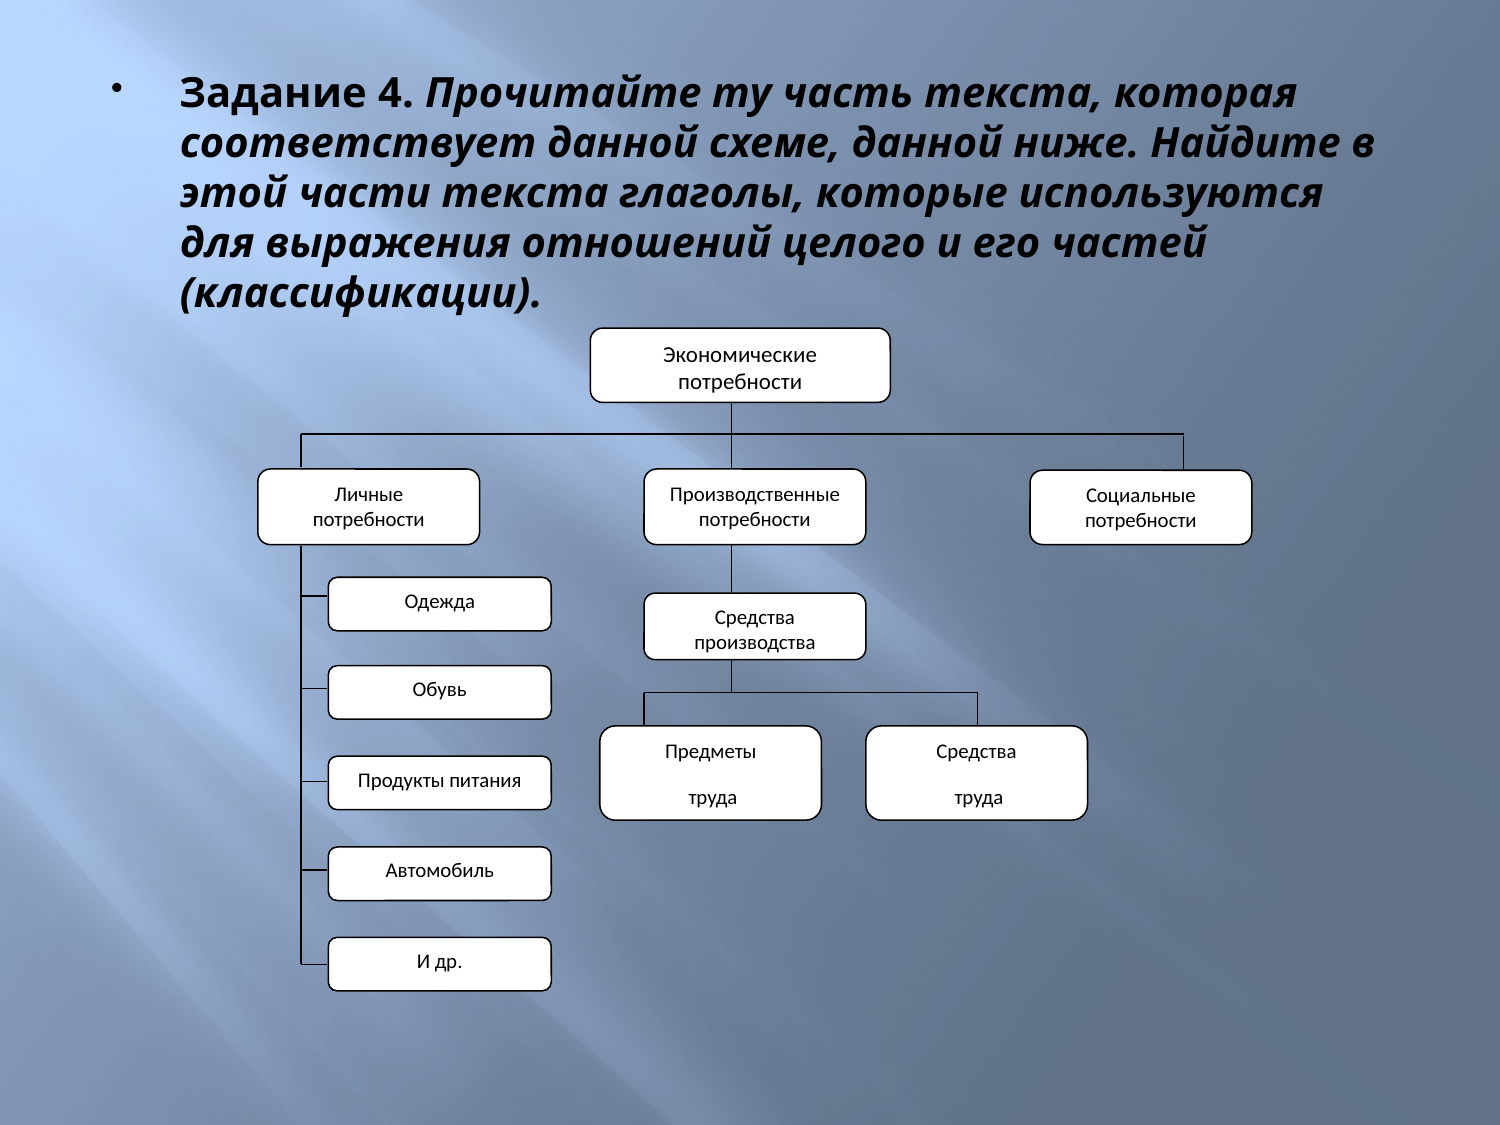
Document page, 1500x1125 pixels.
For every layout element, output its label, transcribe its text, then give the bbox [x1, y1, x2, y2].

list Задание 4. Прочитайте ту часть текста, которая соответствует данной схеме, данной ниже. Найдите в этой части текста глаголы, которые используются для выражения отношений целого и его частей (классификации). [75, 58, 1418, 1035]
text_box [257, 327, 1252, 992]
